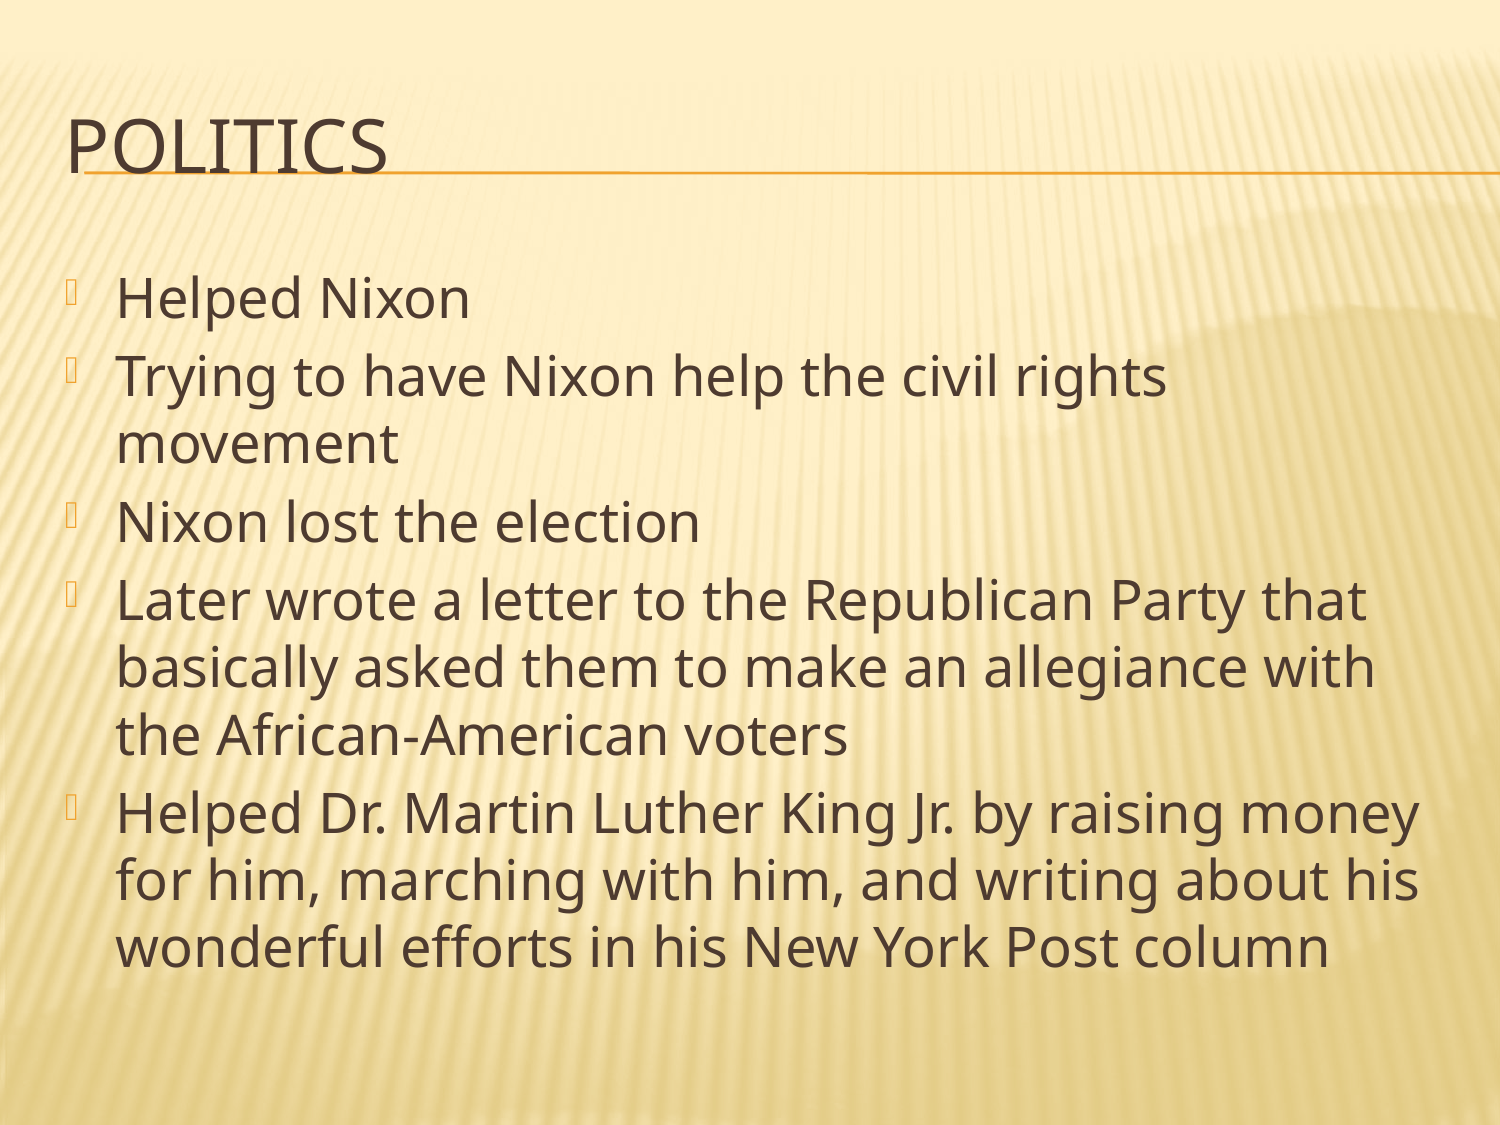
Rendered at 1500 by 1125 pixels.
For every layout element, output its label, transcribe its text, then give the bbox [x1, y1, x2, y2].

list Helped Nixon Trying to have Nixon help the civil rights movement Nixon lost the election Later wrote a letter to the Republican Party that basically asked them to make an allegiance with the African-American voters Helped Dr. Martin Luther King Jr. by raising money for him, marching with him, and writing about his wonderful efforts in his New York Post column [50, 254, 1475, 998]
title Politics [50, 75, 1475, 213]
